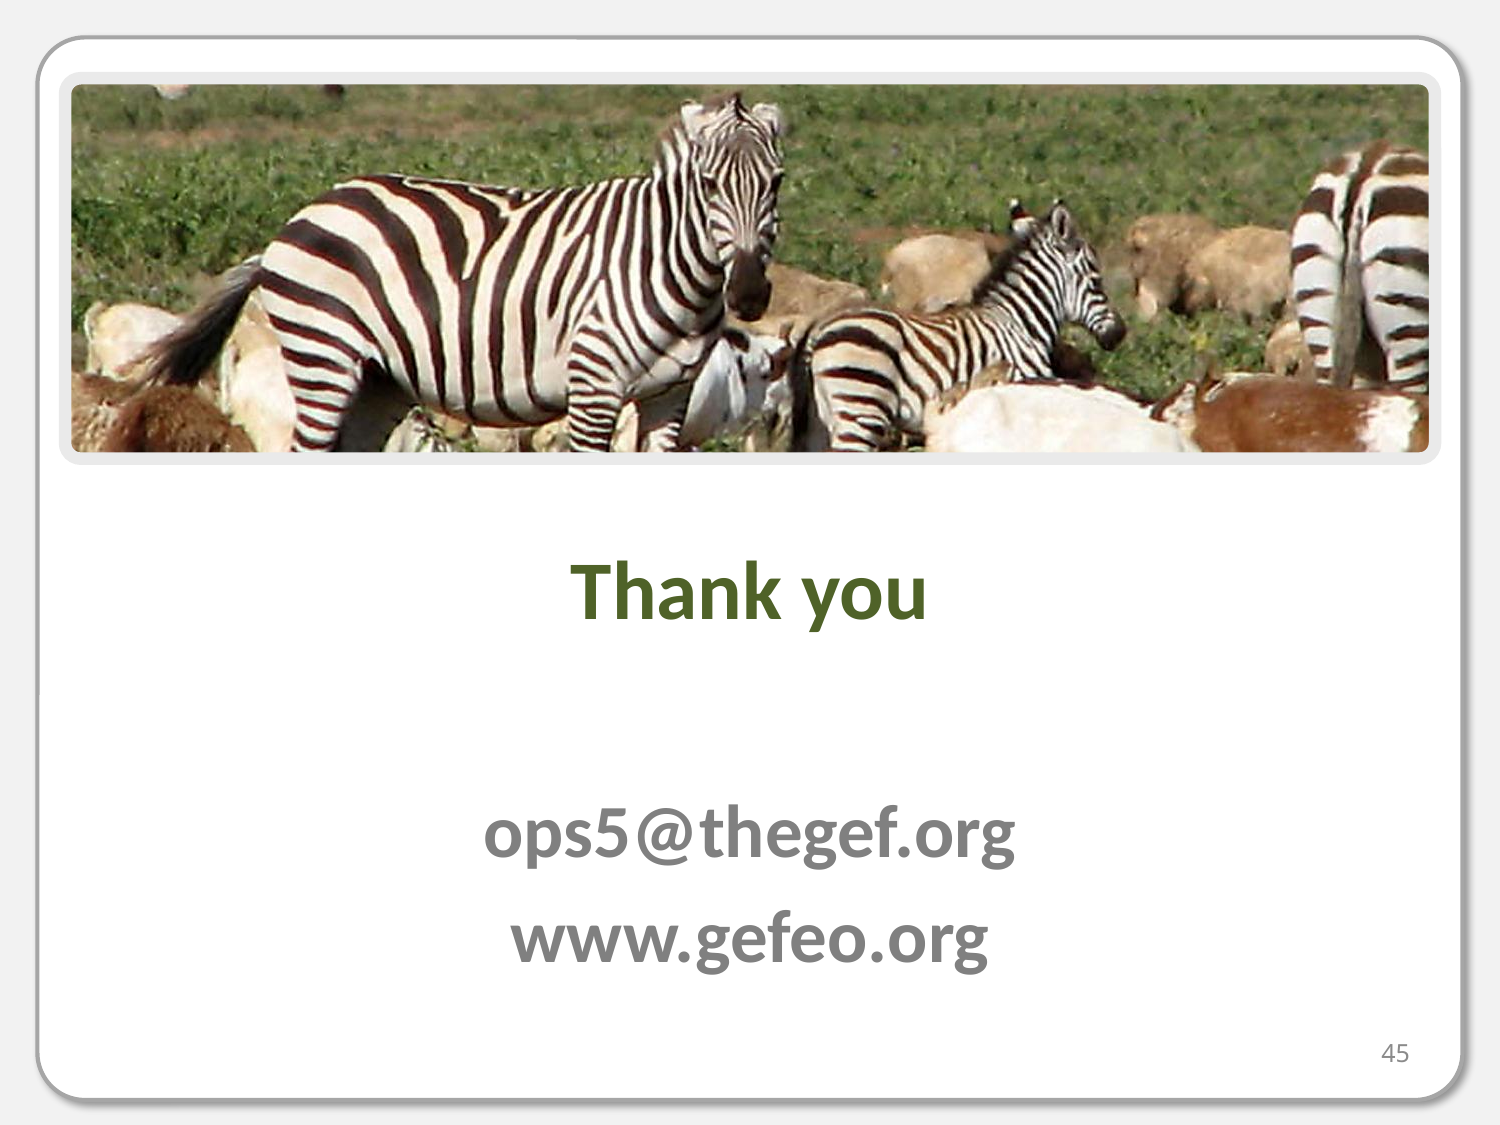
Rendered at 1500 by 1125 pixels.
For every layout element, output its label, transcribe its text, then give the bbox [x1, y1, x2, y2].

picture [64, 77, 1436, 459]
text_box ops5@thegef.org www.gefeo.org [65, 775, 1435, 1012]
text_box Thank you [65, 515, 1435, 657]
slide_number 45 [1074, 1025, 1425, 1085]
